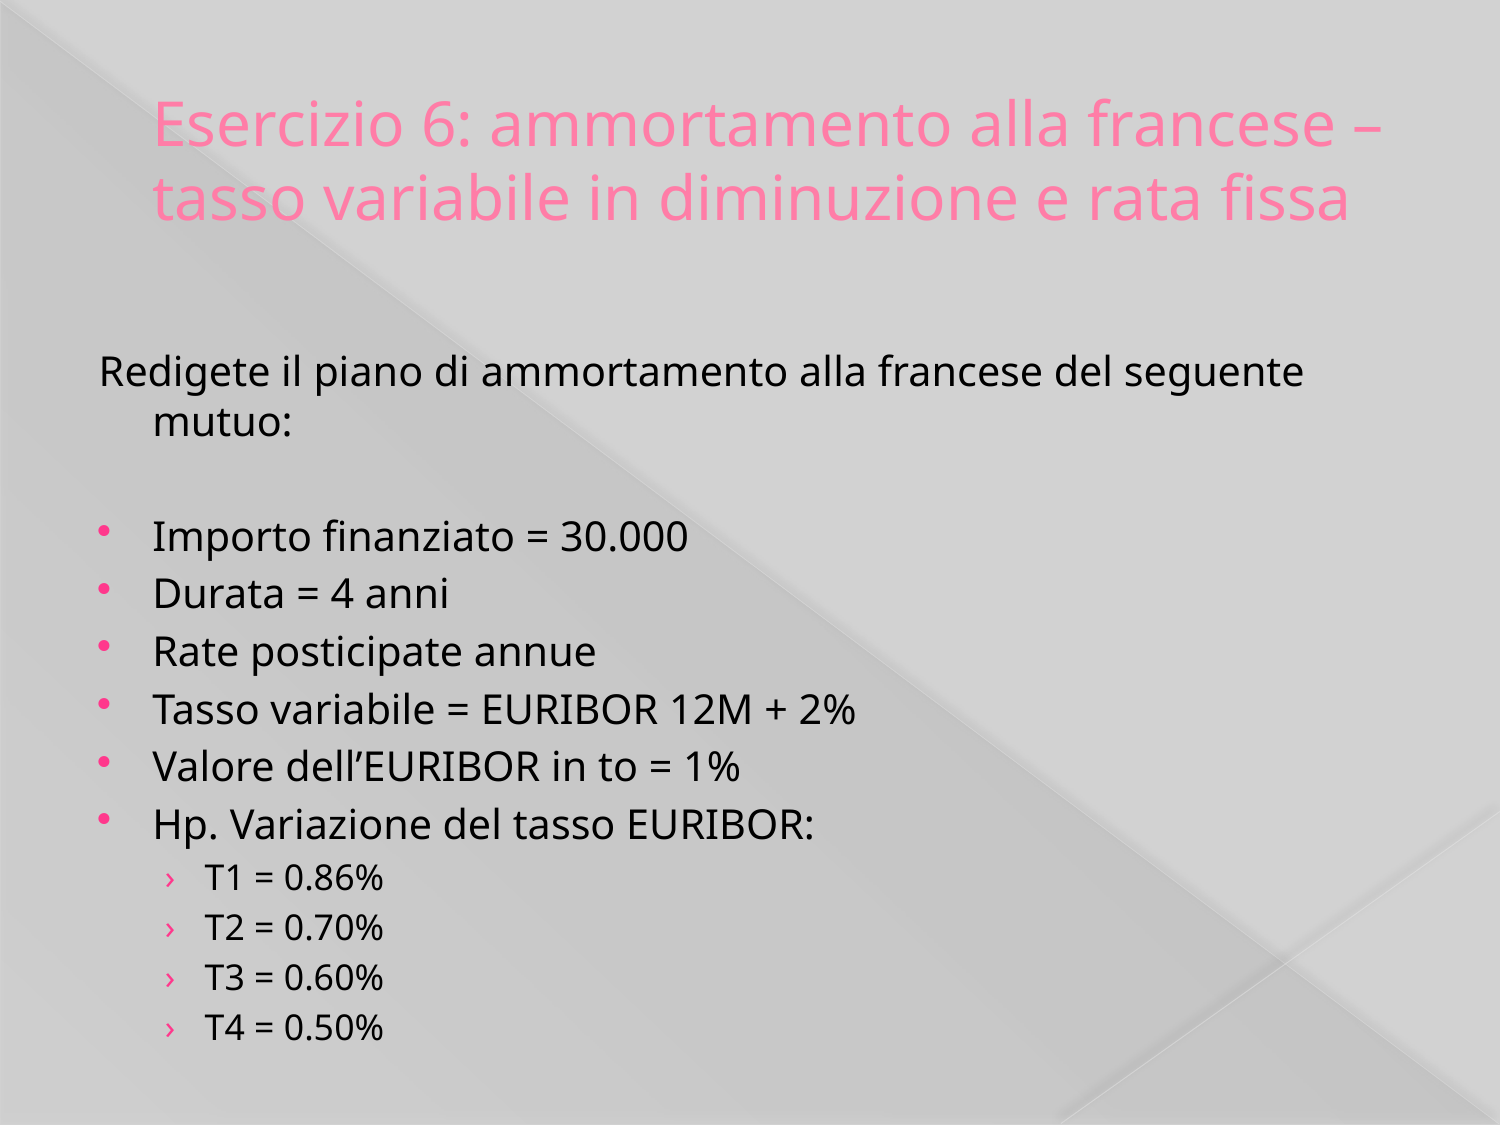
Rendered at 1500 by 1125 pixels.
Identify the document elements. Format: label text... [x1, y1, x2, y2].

title Esercizio 6: ammortamento alla francese – tasso variabile in diminuzione e rata fissa [75, 43, 1425, 274]
list Redigete il piano di ammortamento alla francese del seguente mutuo: Importo finanziato = 30.000 Durata = 4 anni Rate posticipate annue Tasso variabile = EURIBOR 12M + 2% Valore dell’EURIBOR in to = 1% Hp. Variazione del tasso EURIBOR: T1 = 0.86% T2 = 0.70% T3 = 0.60% T4 = 0.50% [75, 338, 1425, 1059]
